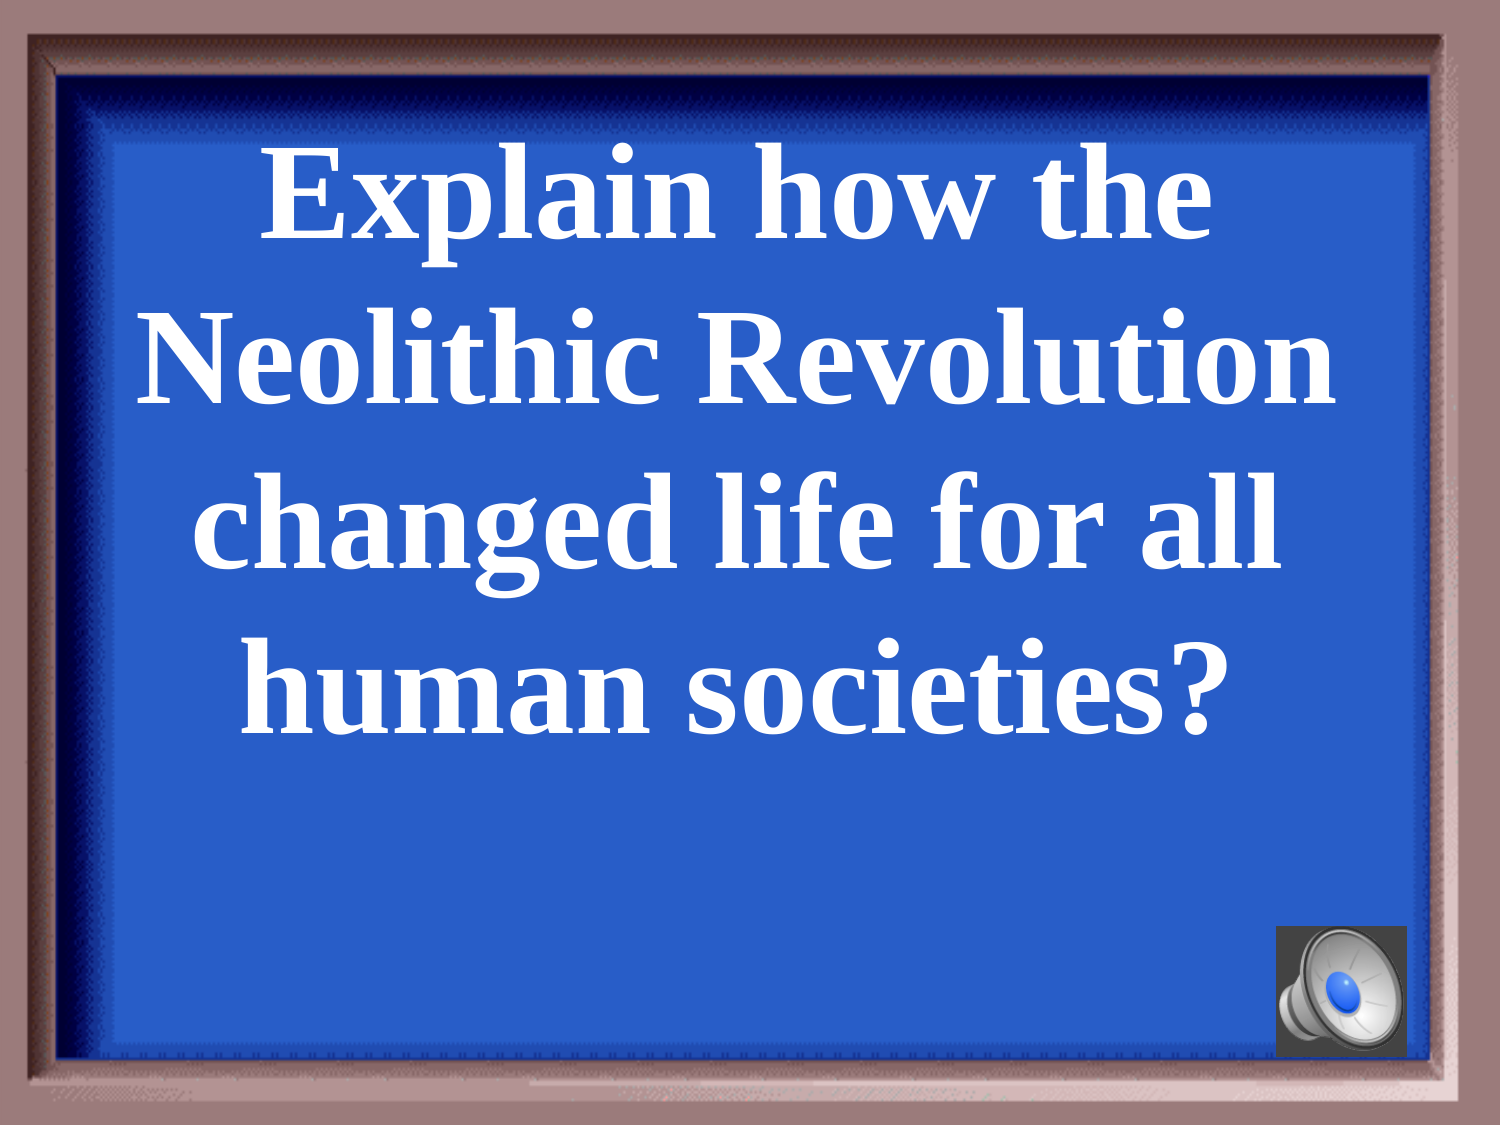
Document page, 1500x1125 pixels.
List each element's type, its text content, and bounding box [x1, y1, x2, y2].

picture [0, 0, 1500, 1125]
title Explain how the Neolithic Revolution changed life for all human societies? [99, 337, 1375, 525]
